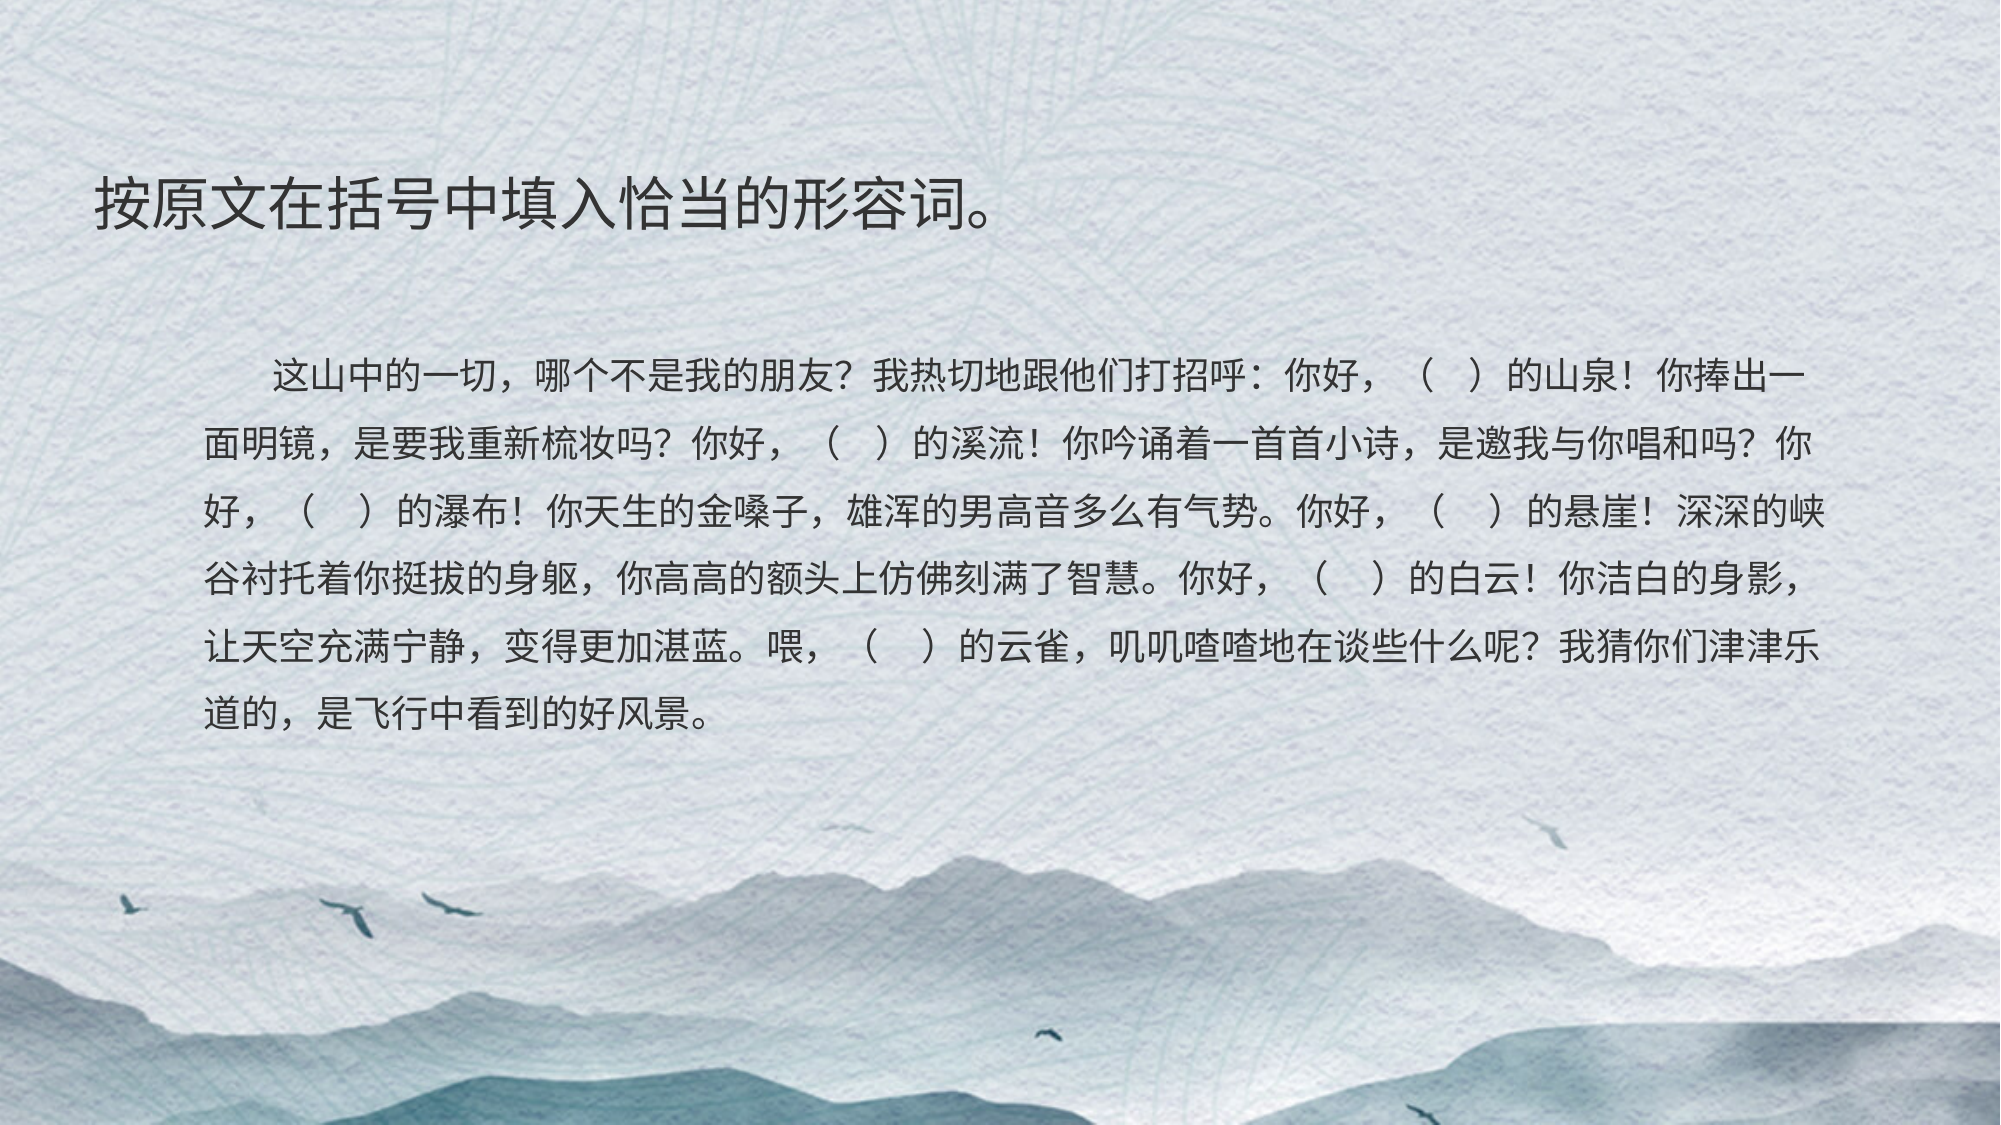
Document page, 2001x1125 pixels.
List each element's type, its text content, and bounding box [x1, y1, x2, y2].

text_box 这山中的一切，哪个不是我的朋友？我热切地跟他们打招呼：你好，（ ）的山泉！你捧出一面明镜，是要我重新梳妆吗？你好，（ ）的溪流！你吟诵着一首首小诗，是邀我与你唱和吗？你好，（ ）的瀑布！你天生的金嗓子，雄浑的男高音多么有气势。你好，（ ）的悬崖！深深的峡谷衬托着你挺拔的身躯，你高高的额头上仿佛刻满了智慧。你好，（ ）的白云！你洁白的身影，让天空充满宁静，变得更加湛蓝。喂，（ ）的云雀，叽叽喳喳地在谈些什么呢？我猜你们津津乐道的，是飞行中看到的好风景。 [203, 319, 1827, 746]
picture [0, 0, 2000, 1125]
text_box 按原文在括号中填入恰当的形容词。 [93, 157, 1032, 248]
